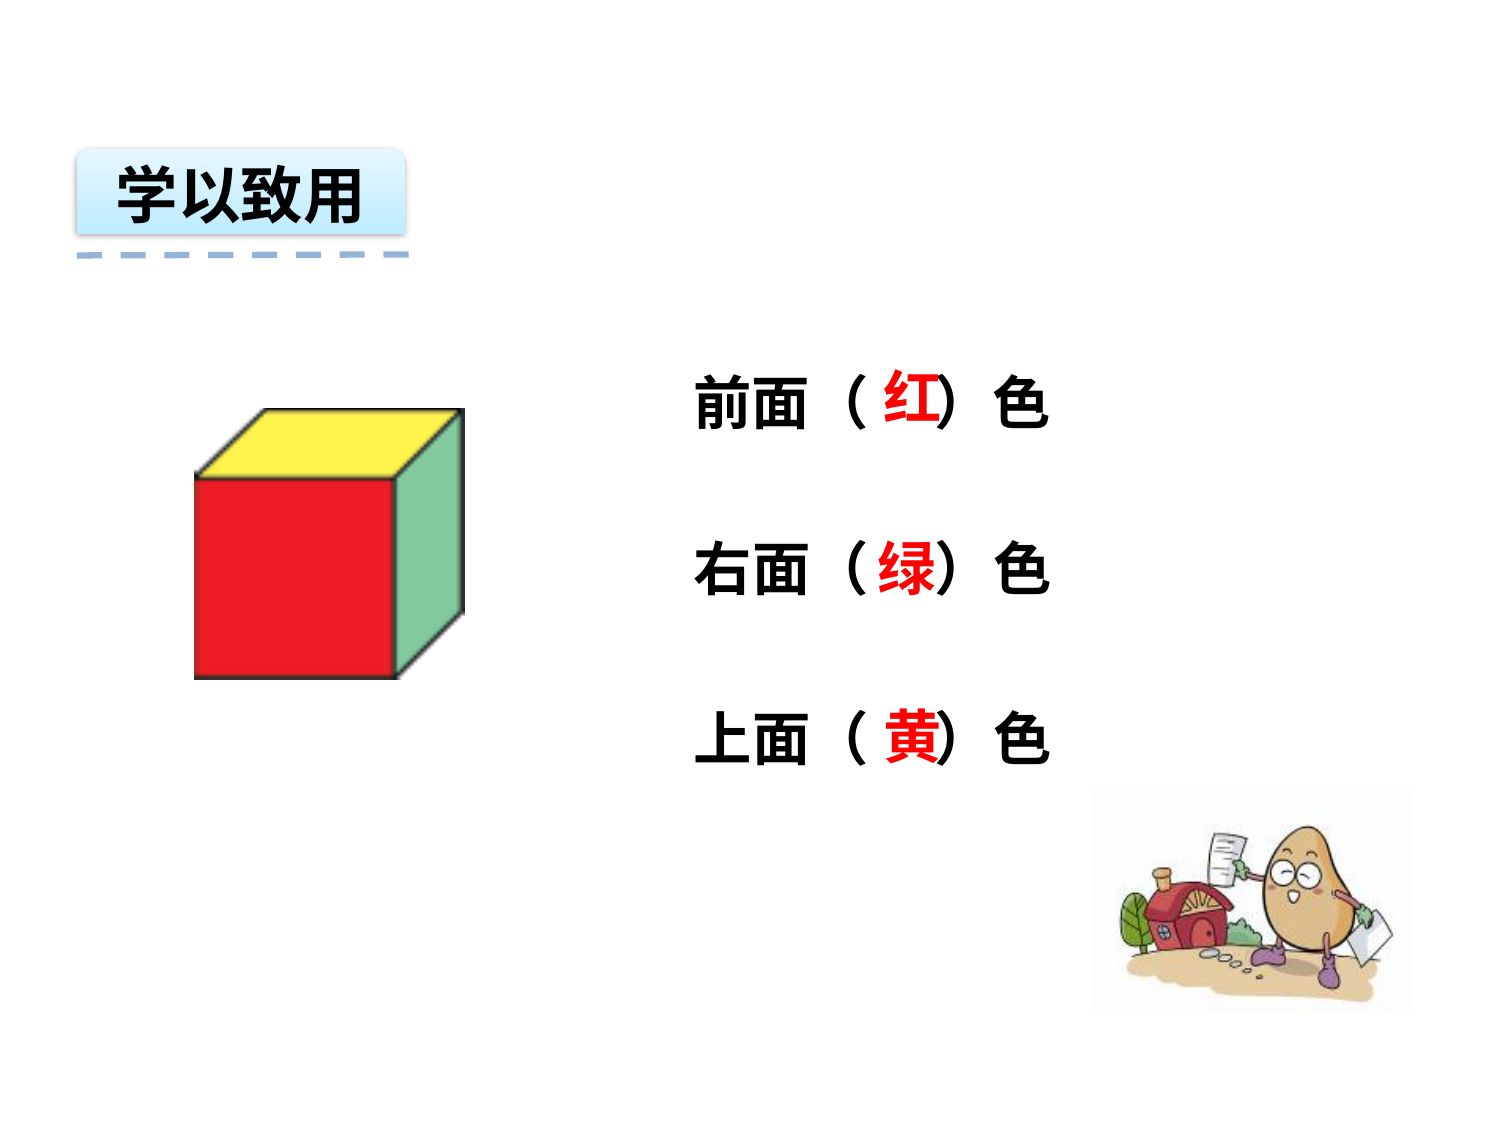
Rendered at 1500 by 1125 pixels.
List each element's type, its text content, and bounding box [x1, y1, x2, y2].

text_box 黄 [868, 692, 957, 778]
text_box 学以致用 [76, 148, 406, 235]
text_box 上面（ ）色 [679, 695, 1152, 780]
text_box 红 [868, 353, 957, 439]
text_box 右面（ ）色 [951, 524, 1158, 610]
picture [194, 408, 466, 680]
text_box 右面（ ）色 [679, 524, 862, 610]
text_box 绿 [862, 524, 951, 610]
text_box 前面（ ）色 [678, 359, 1164, 444]
picture [1091, 786, 1412, 1011]
